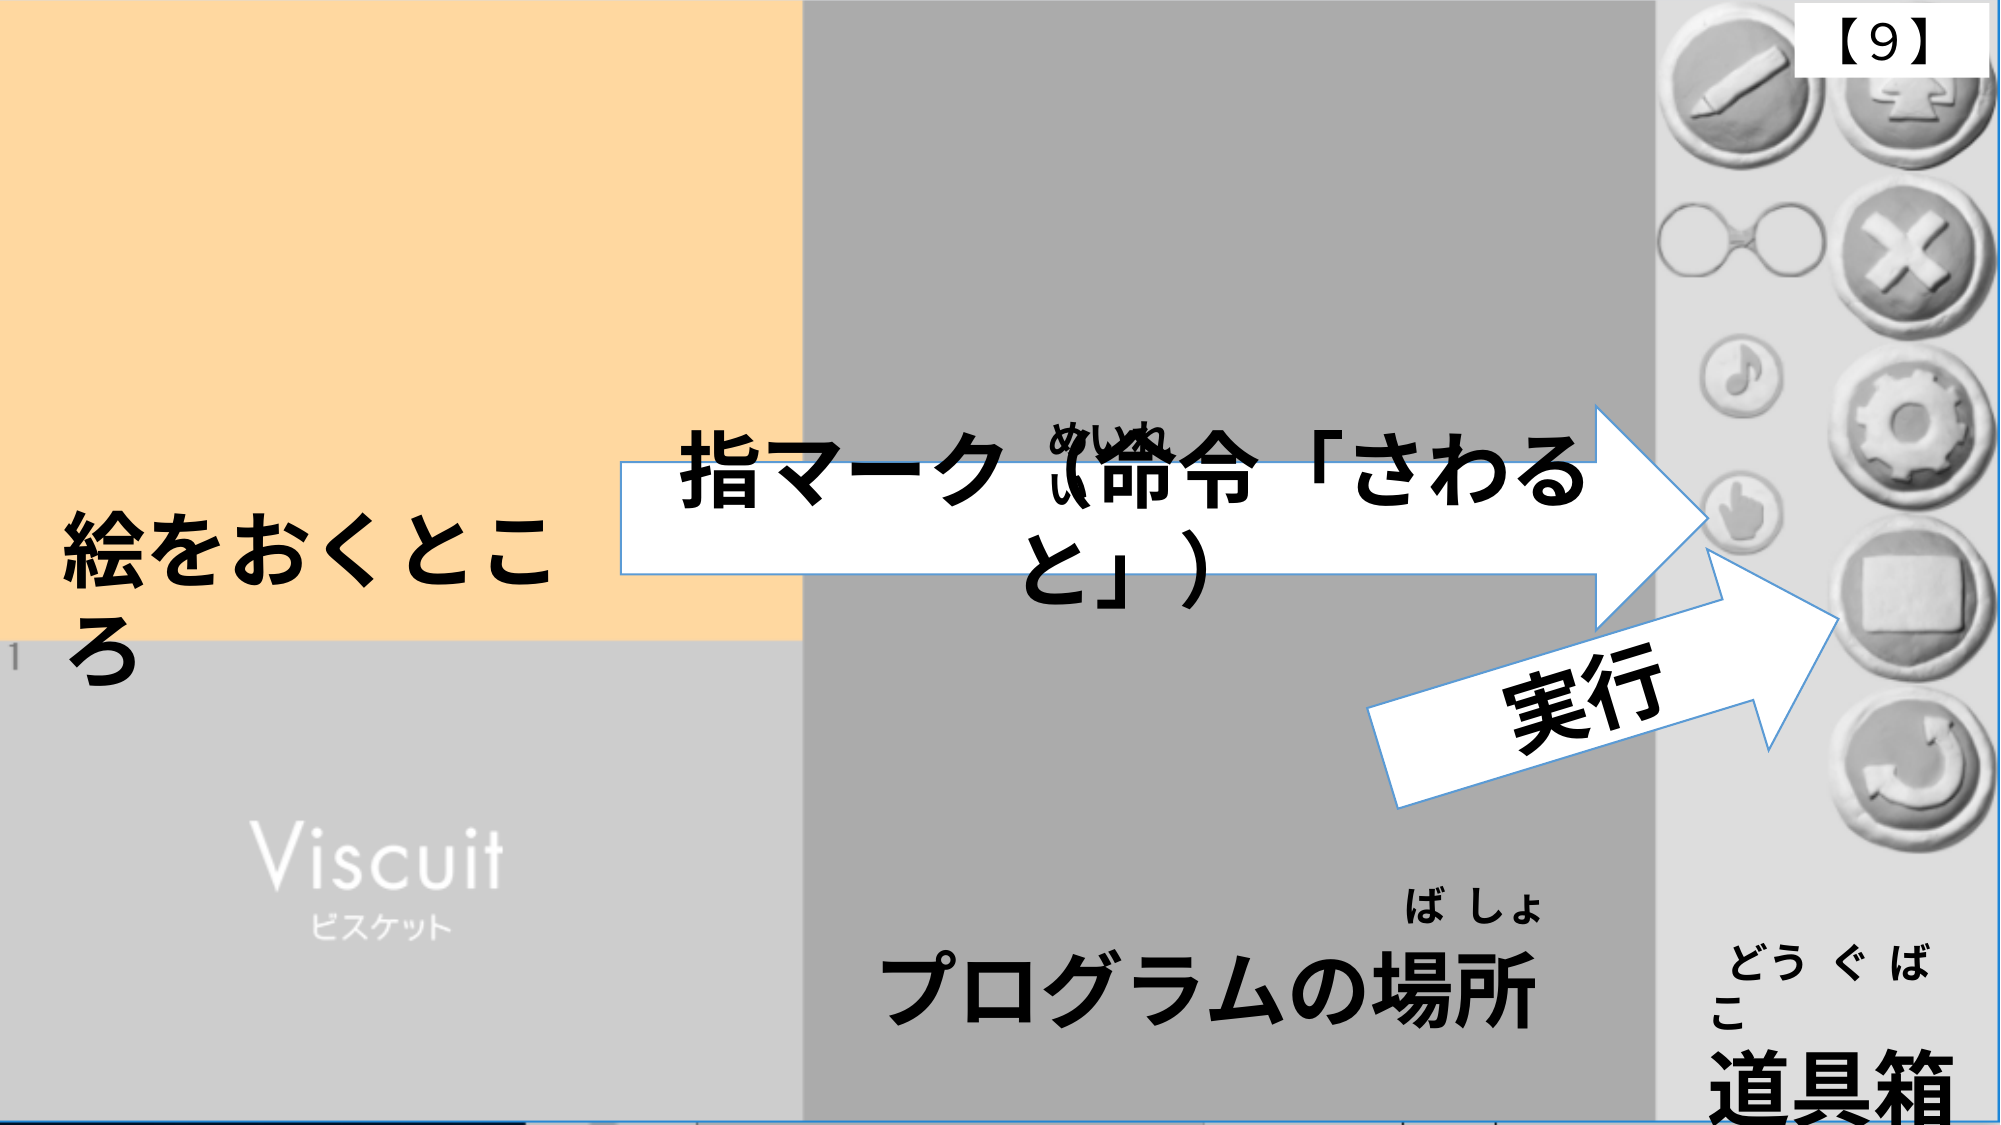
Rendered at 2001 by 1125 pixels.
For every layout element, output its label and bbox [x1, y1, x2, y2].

picture [0, 0, 2000, 1125]
text_box [620, 405, 1709, 631]
